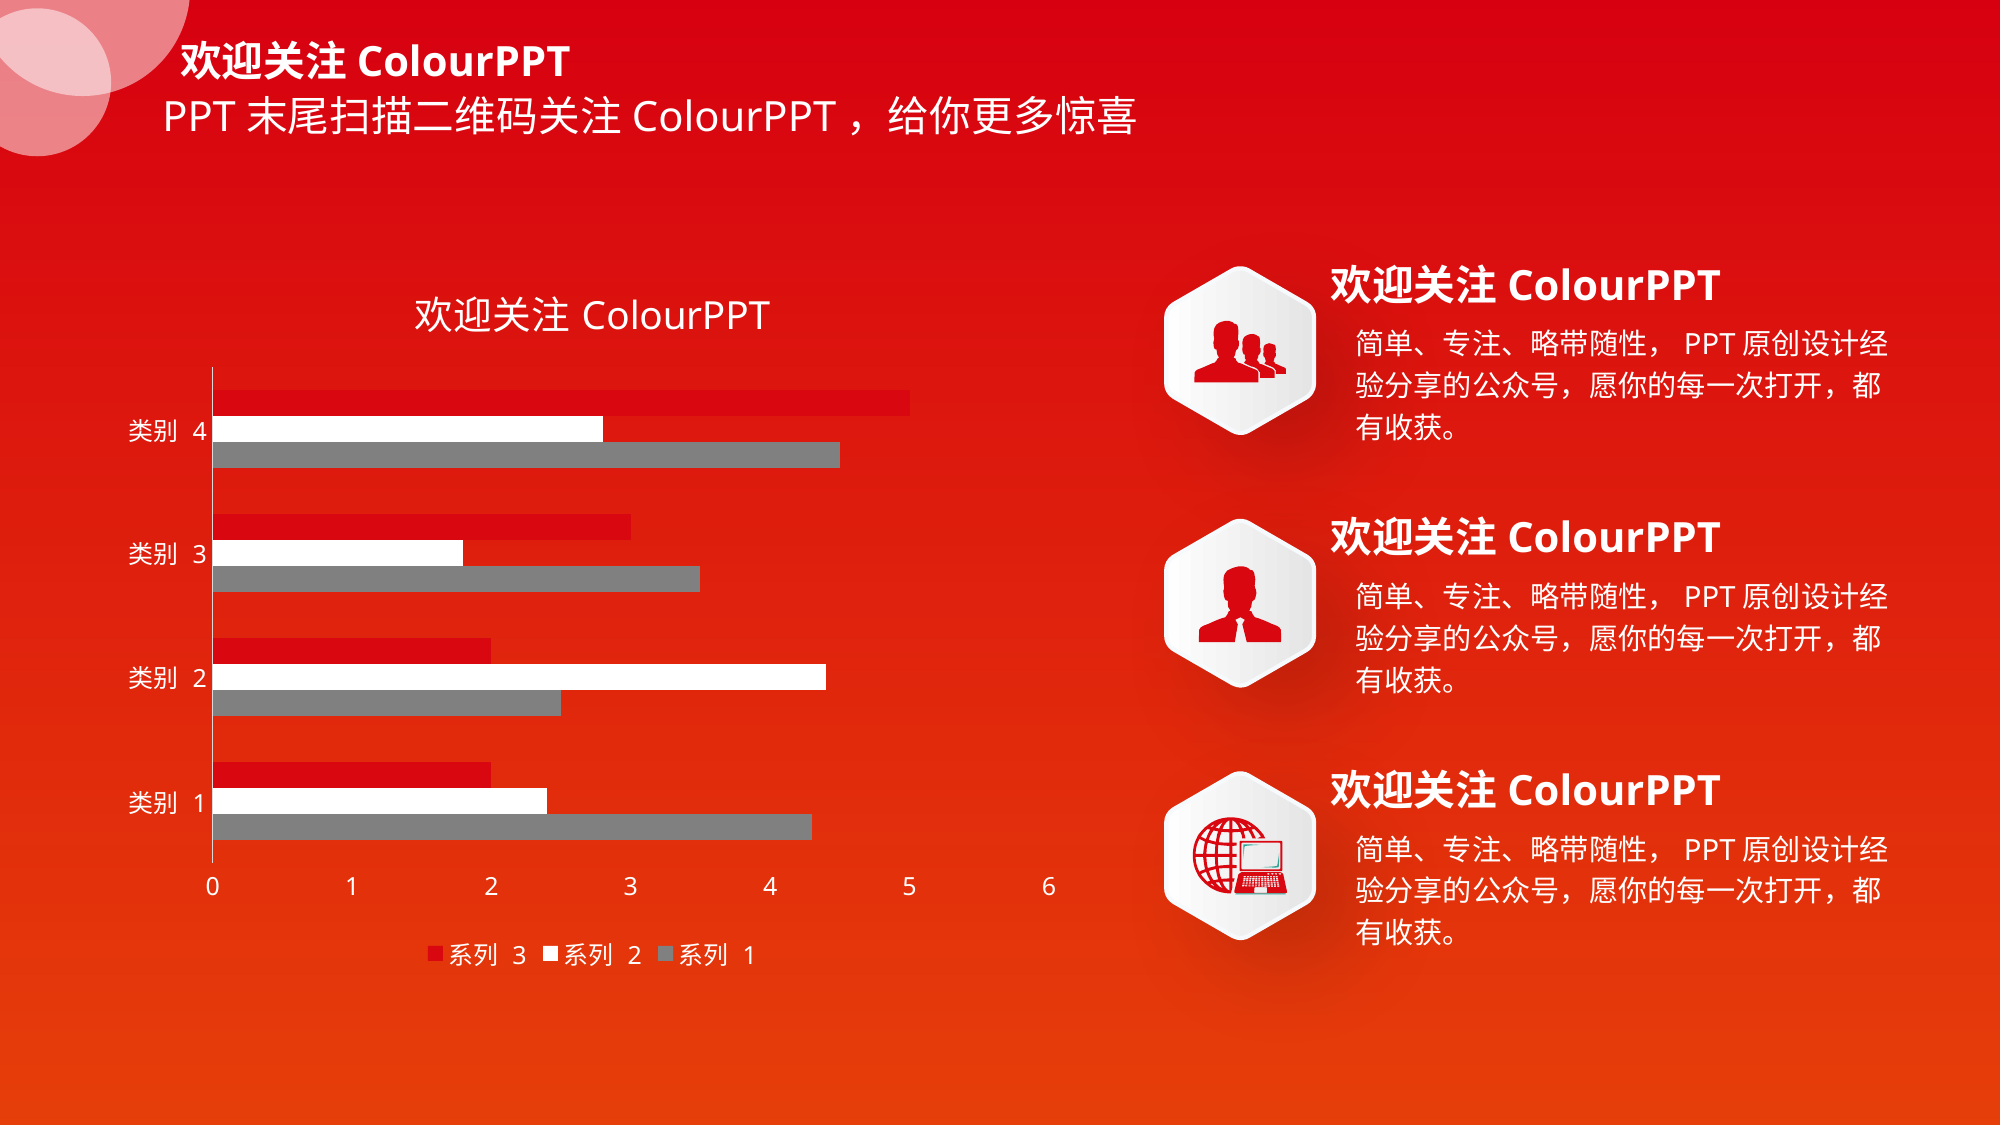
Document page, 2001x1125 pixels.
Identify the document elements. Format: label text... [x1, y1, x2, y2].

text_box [0, 0, 191, 157]
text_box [1166, 520, 1314, 686]
text_box 简单、专注、略带随性，PPT原创设计经验分享的公众号，愿你的每一次打开，都有收获。 [1340, 311, 1924, 452]
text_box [1166, 268, 1314, 433]
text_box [1166, 773, 1314, 939]
text_box 欢迎关注ColourPPT [1315, 756, 1737, 822]
text_box 欢迎关注ColourPPT [1315, 251, 1737, 317]
chart [109, 250, 1076, 979]
text_box PPT末尾扫描二维码关注ColourPPT，给你更多惊喜 [191, 82, 1154, 148]
text_box 简单、专注、略带随性，PPT原创设计经验分享的公众号，愿你的每一次打开，都有收获。 [1340, 563, 1924, 705]
text_box 欢迎关注ColourPPT [191, 27, 586, 82]
text_box 简单、专注、略带随性，PPT原创设计经验分享的公众号，愿你的每一次打开，都有收获。 [1340, 816, 1924, 957]
text_box 欢迎关注ColourPPT [1315, 503, 1737, 569]
